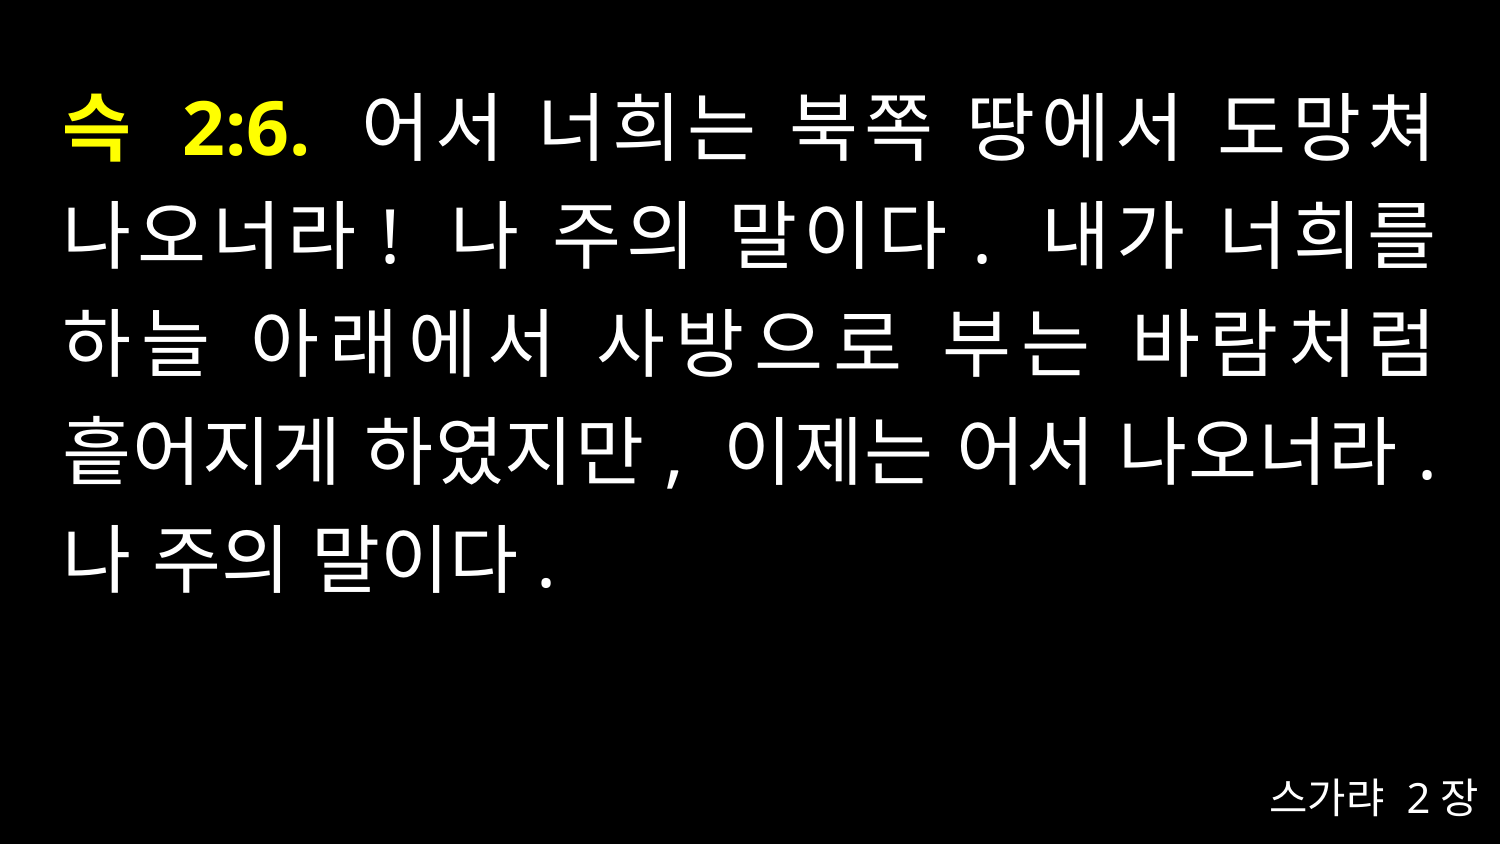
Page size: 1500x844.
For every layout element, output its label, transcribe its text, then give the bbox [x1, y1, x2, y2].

title 슥 2:6. 어서 너희는 북쪽 땅에서 도망쳐 나오너라! 나 주의 말이다. 내가 너희를 하늘 아래에서 사방으로 부는 바람처럼 흩어지게 하였지만, 이제는 어서 나오너라. 나 주의 말이다. [0, 0, 1500, 844]
subtitle 스가랴 2장 [916, 770, 1500, 844]
